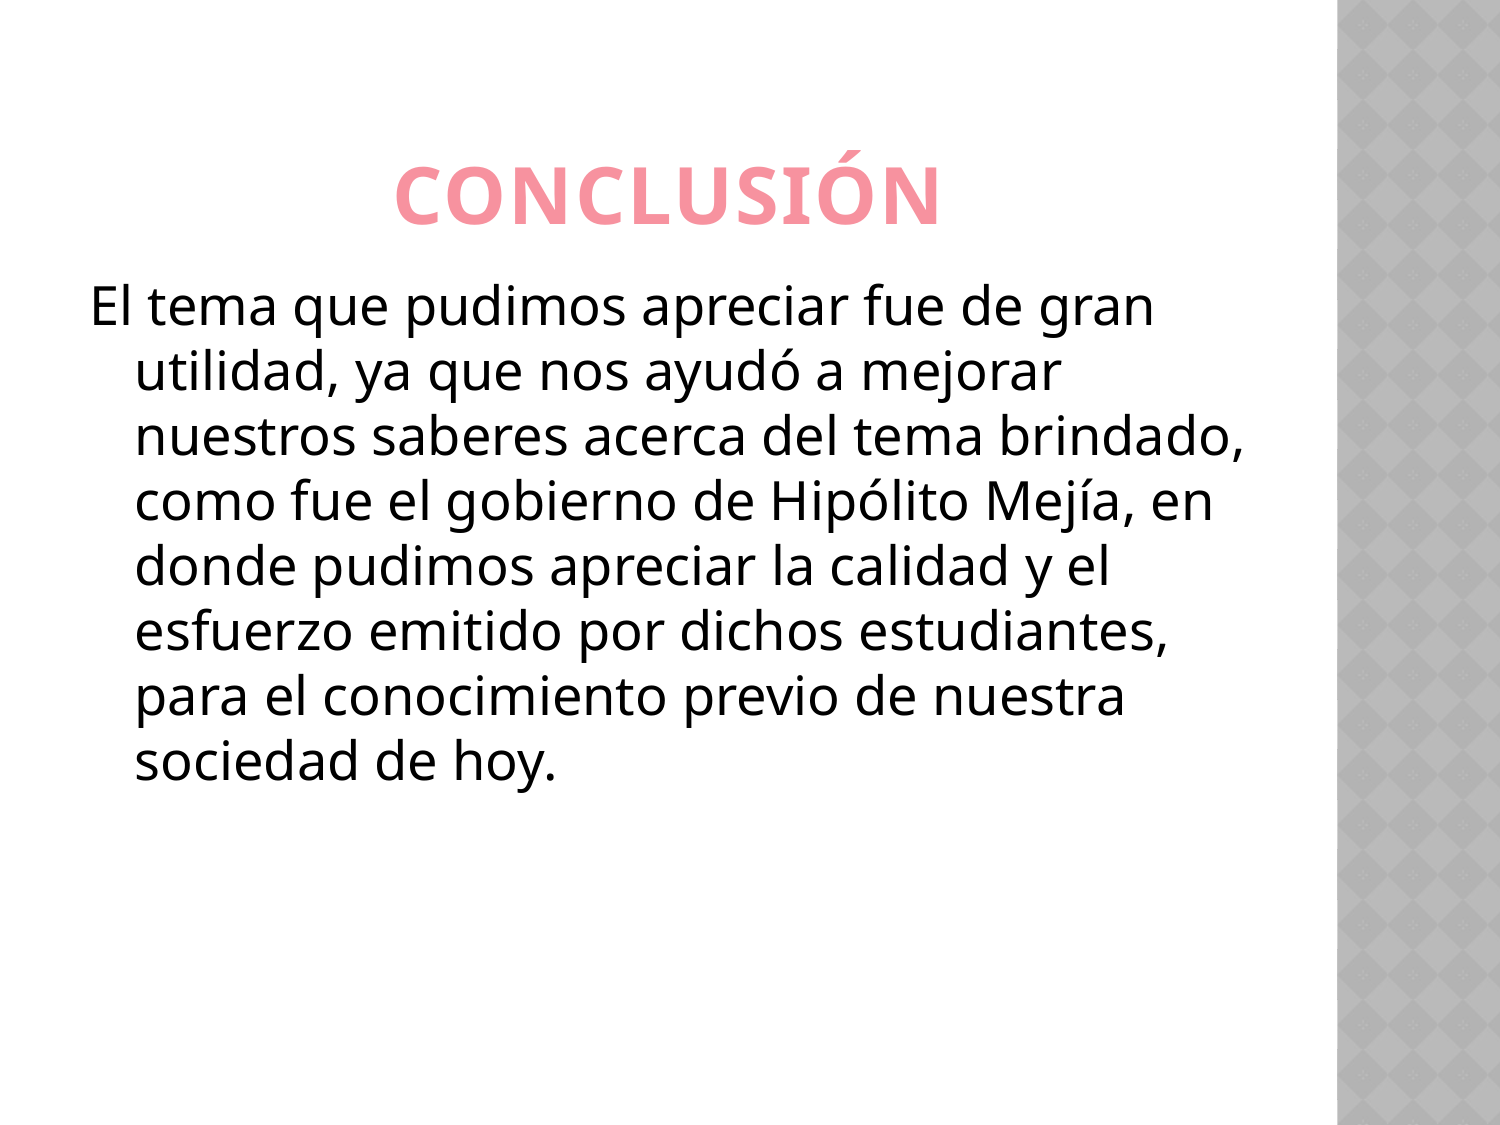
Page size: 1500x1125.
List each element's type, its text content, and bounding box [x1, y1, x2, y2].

list El tema que pudimos apreciar fue de gran utilidad, ya que nos ayudó a mejorar nuestros saberes acerca del tema brindado, como fue el gobierno de Hipólito Mejía, en donde pudimos apreciar la calidad y el esfuerzo emitido por dichos estudiantes, para el conocimiento previo de nuestra sociedad de hoy. [75, 264, 1263, 1059]
title Conclusión [75, 52, 1263, 240]
